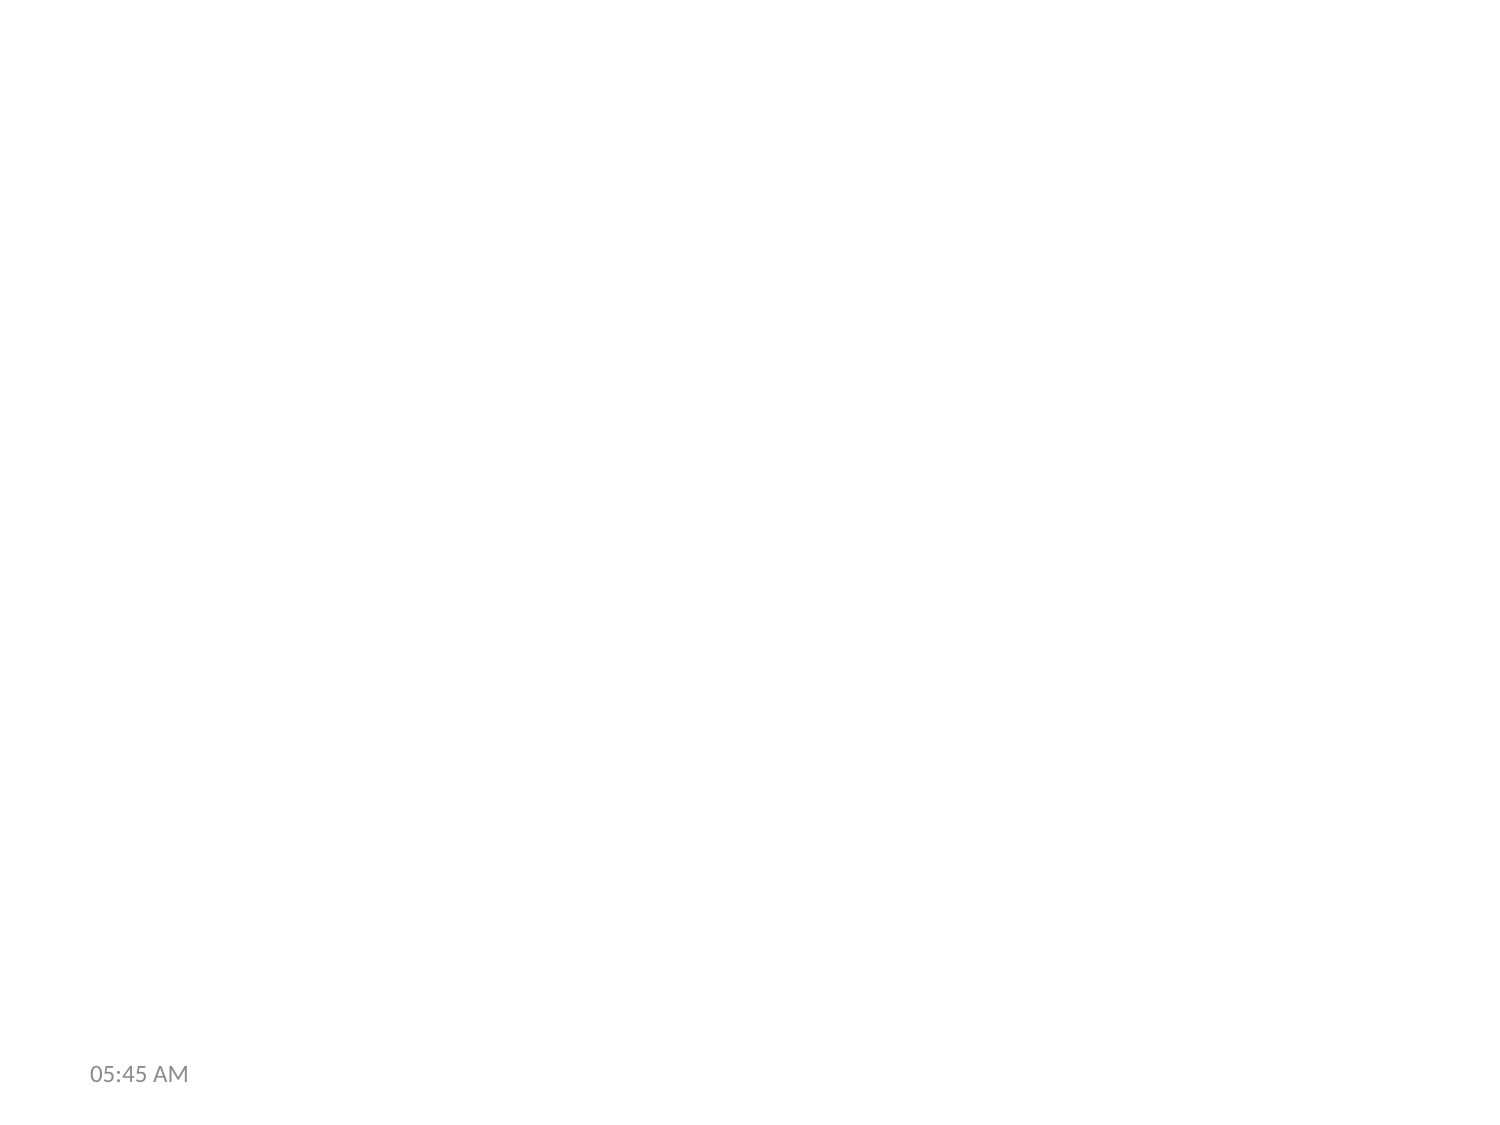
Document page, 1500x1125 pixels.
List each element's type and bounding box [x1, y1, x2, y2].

slide_number [75, 1042, 425, 1103]
